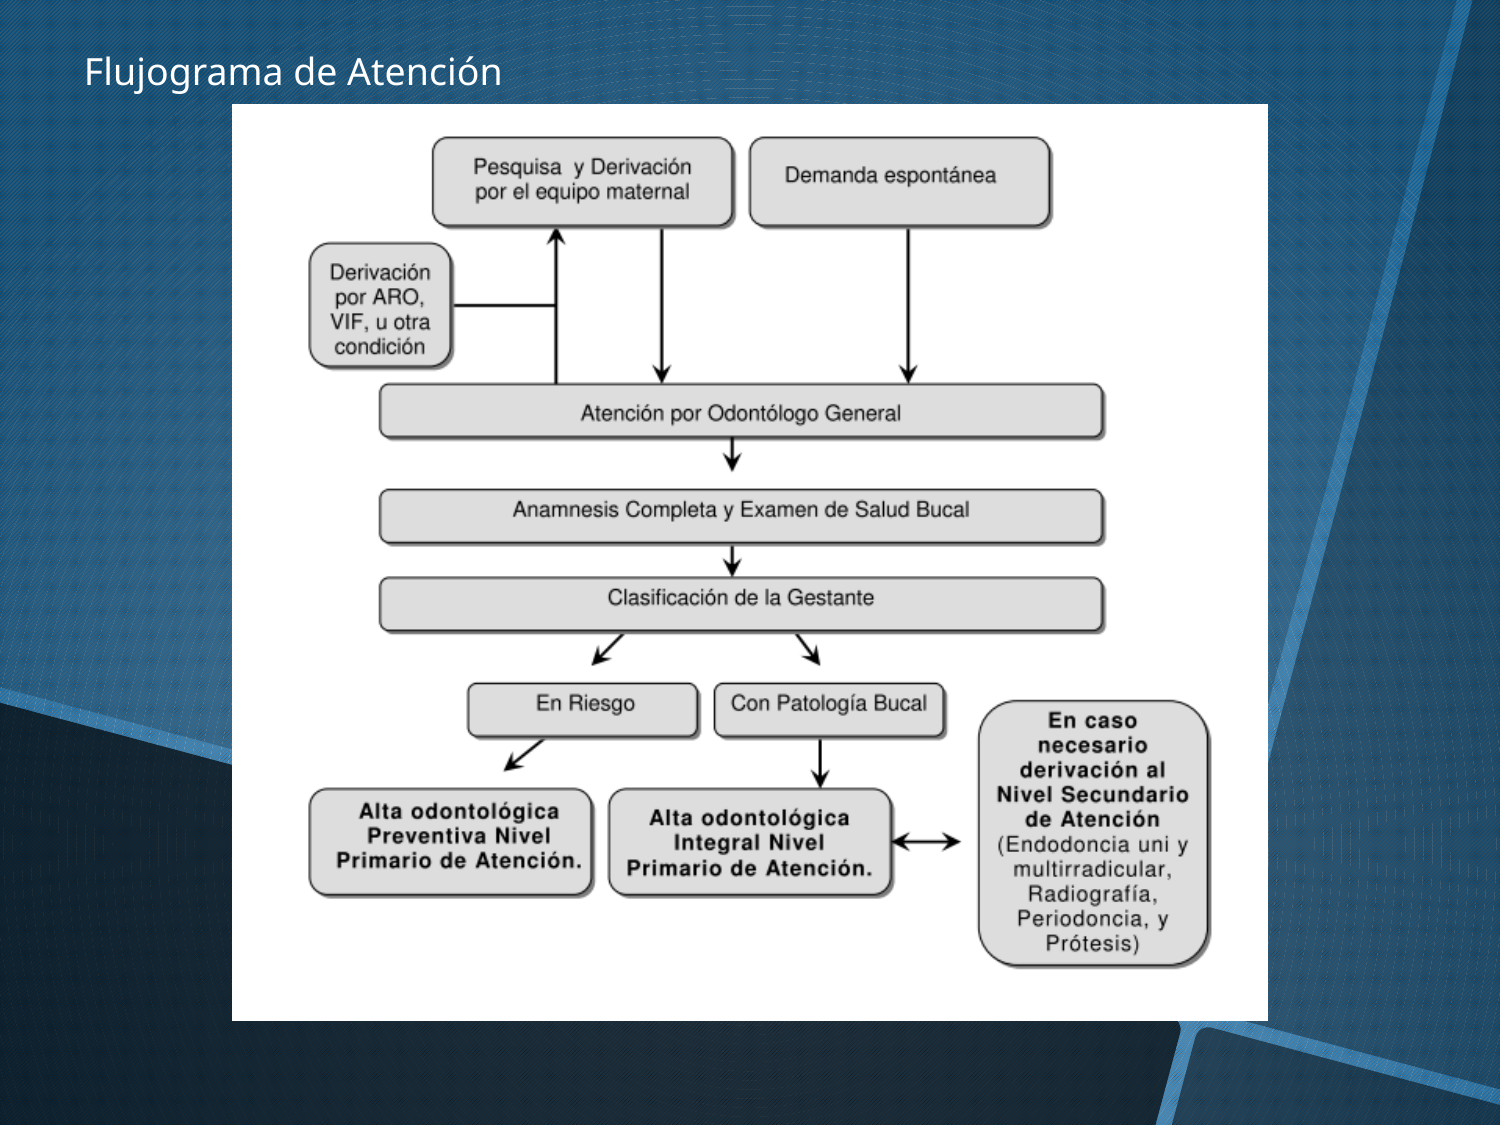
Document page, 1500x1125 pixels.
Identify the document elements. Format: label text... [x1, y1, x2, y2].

text_box Flujograma de Atención [69, 40, 1079, 101]
picture [232, 104, 1268, 1021]
